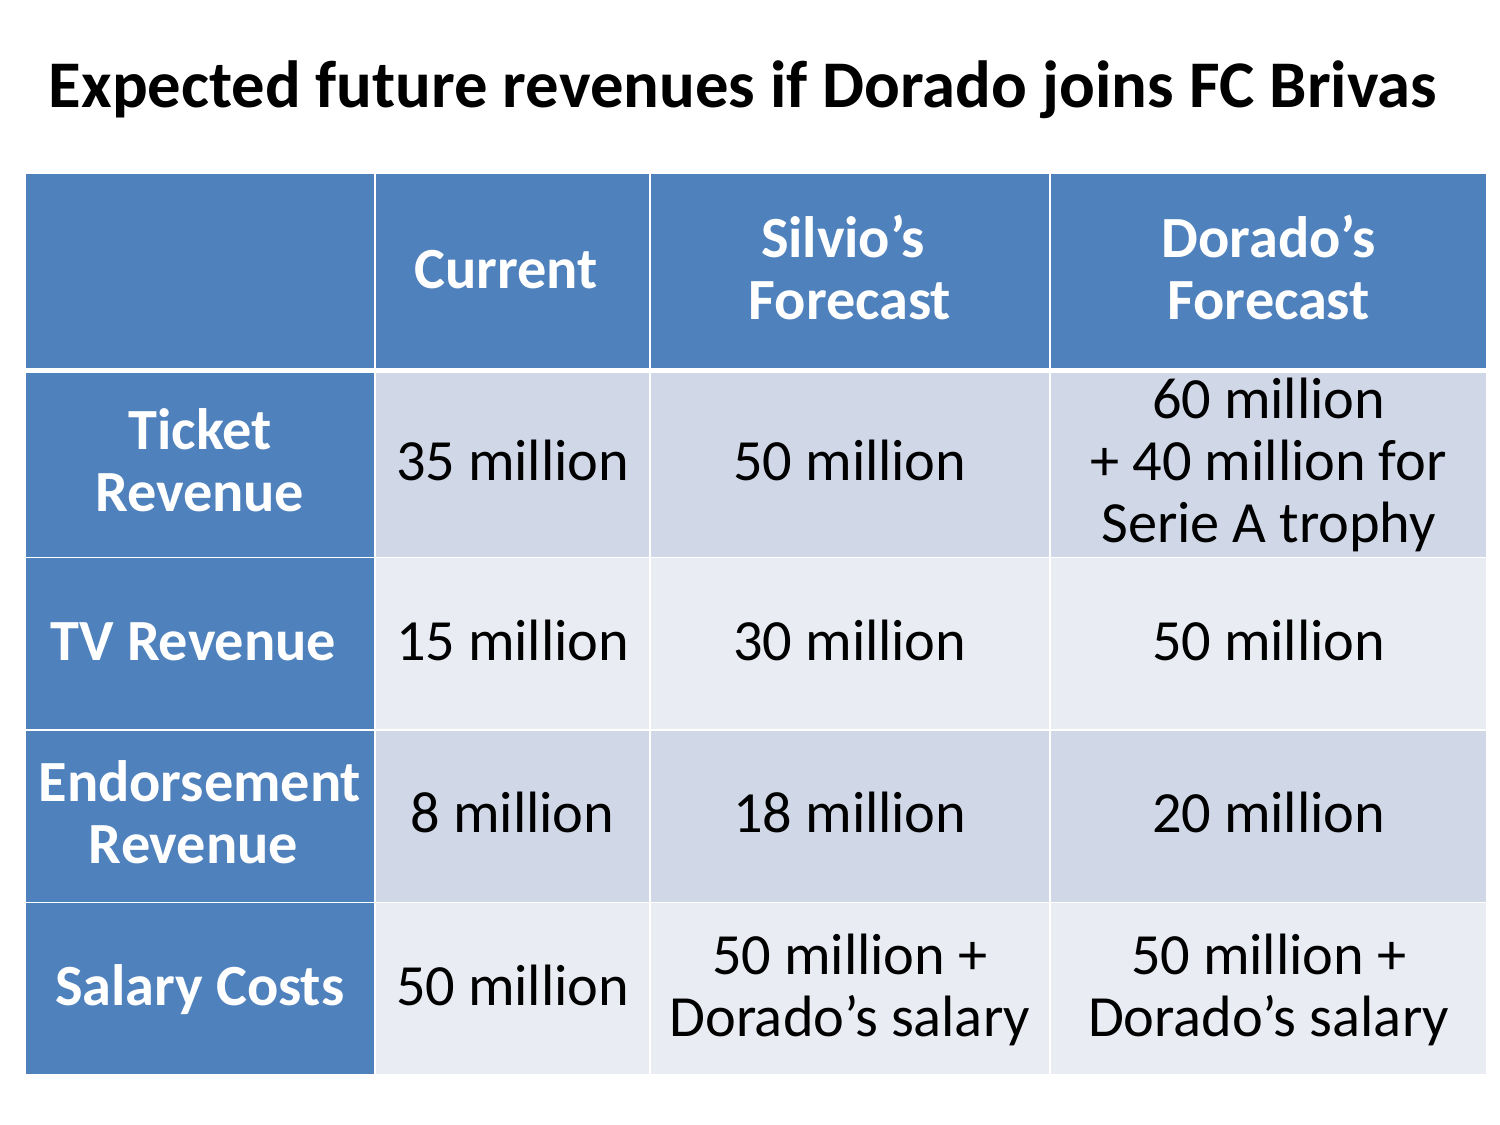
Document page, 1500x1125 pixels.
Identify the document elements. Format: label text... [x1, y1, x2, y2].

table_cell 50 million + Dorado’s salary [1051, 903, 1486, 1074]
table_cell 50 million [651, 373, 1049, 557]
table_cell 35 million [376, 373, 649, 557]
table_cell 8 million [376, 731, 649, 902]
table_cell 30 million [651, 558, 1049, 729]
table_header [26, 174, 374, 368]
table_cell 18 million [651, 731, 1049, 902]
table_cell 50 million + Dorado’s salary [651, 903, 1049, 1074]
table_cell Salary Costs [26, 903, 374, 1074]
table_header Dorado’s Forecast [1051, 174, 1486, 368]
table_cell Ticket Revenue [26, 373, 374, 557]
title Expected future revenues if Dorado joins FC Brivas [12, 0, 1475, 175]
table_cell 15 million [376, 558, 649, 729]
table_header Silvio’s Forecast [651, 174, 1049, 368]
table_cell 50 million [376, 903, 649, 1074]
table_cell Endorsement Revenue [26, 731, 374, 902]
table_cell 60 million + 40 million for Serie A trophy [1051, 373, 1486, 557]
table_cell 50 million [1051, 558, 1486, 729]
table_cell TV Revenue [26, 558, 374, 729]
table_cell 20 million [1051, 731, 1486, 902]
table_header Current [376, 174, 649, 368]
